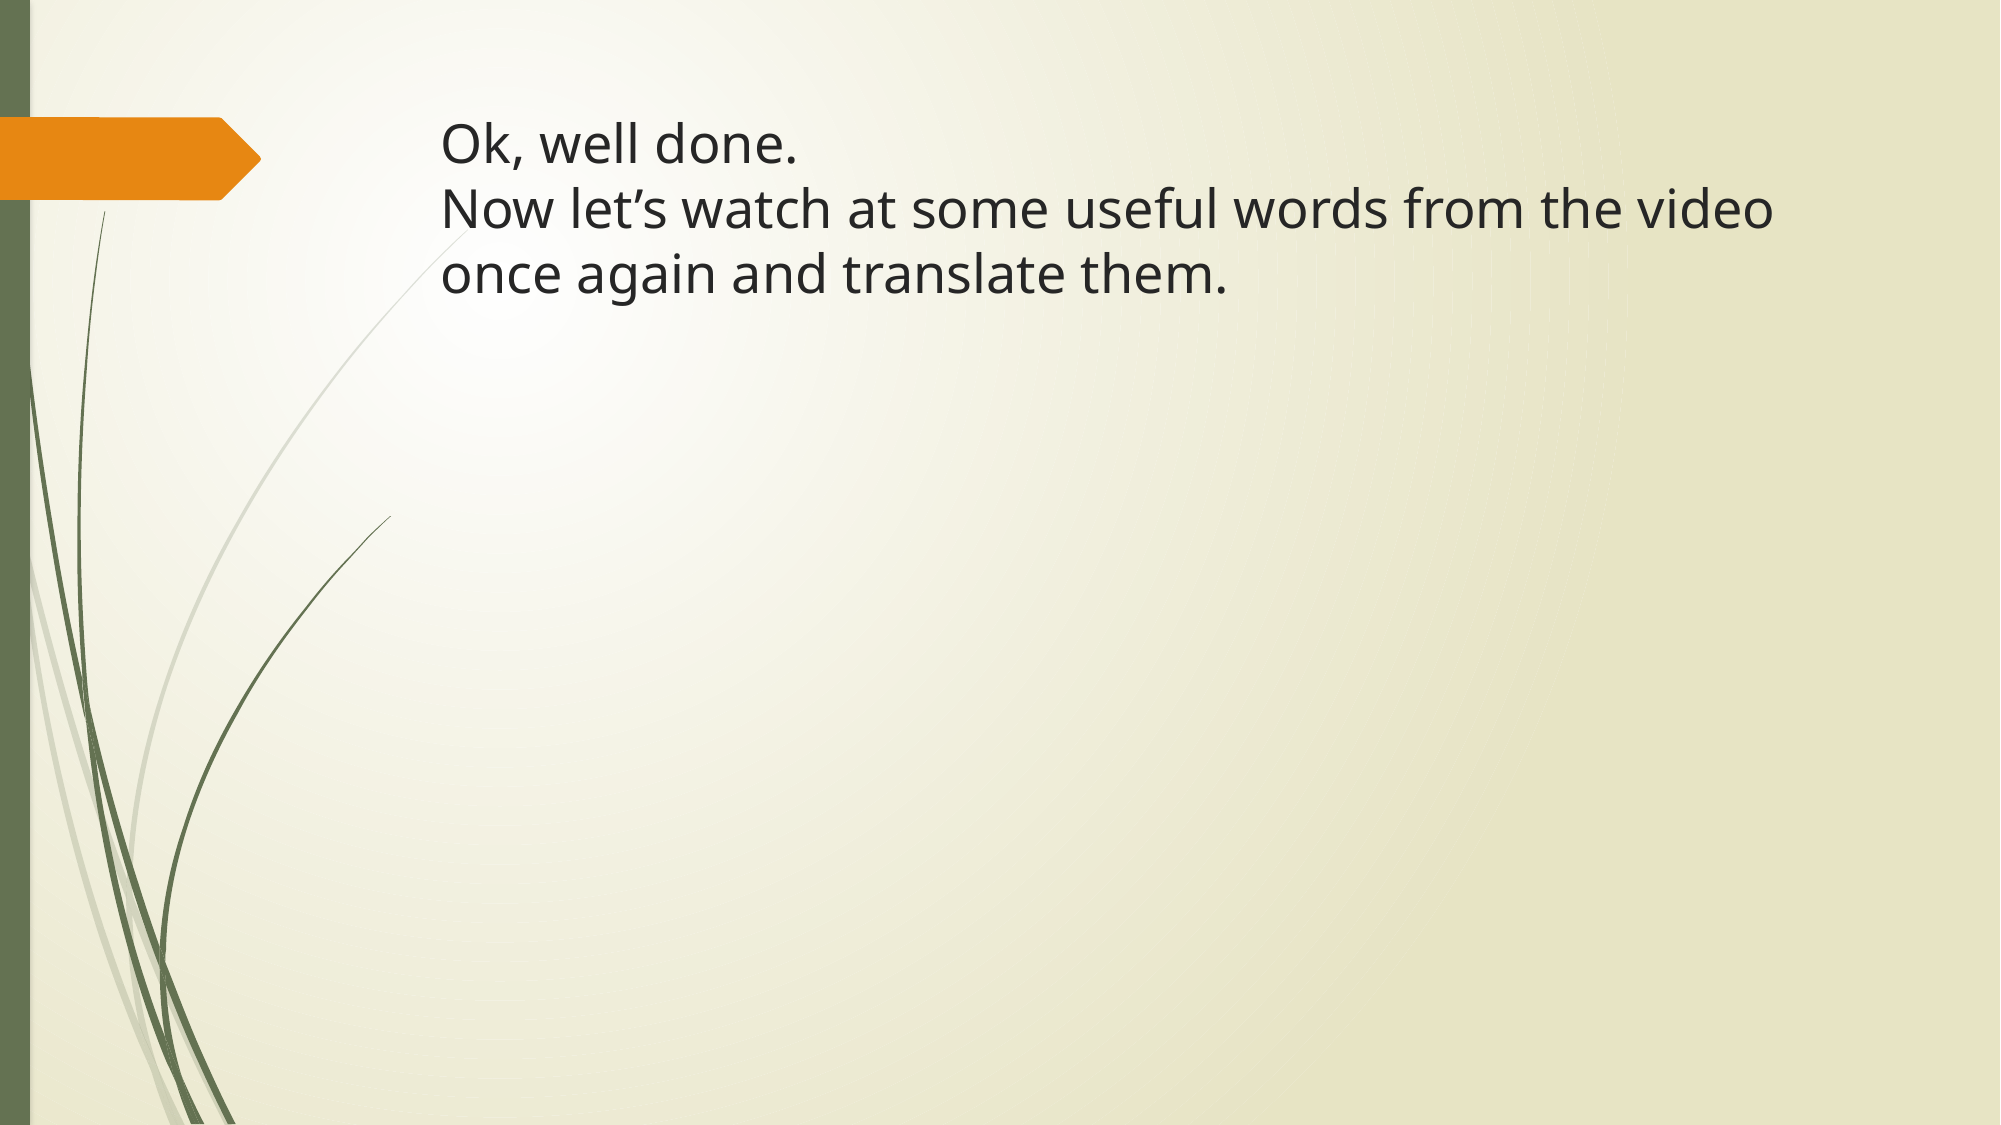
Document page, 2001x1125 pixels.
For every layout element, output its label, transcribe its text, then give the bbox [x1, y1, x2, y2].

title Ok, well done. Now let’s watch at some useful words from the video once again and translate them. [425, 102, 1888, 313]
